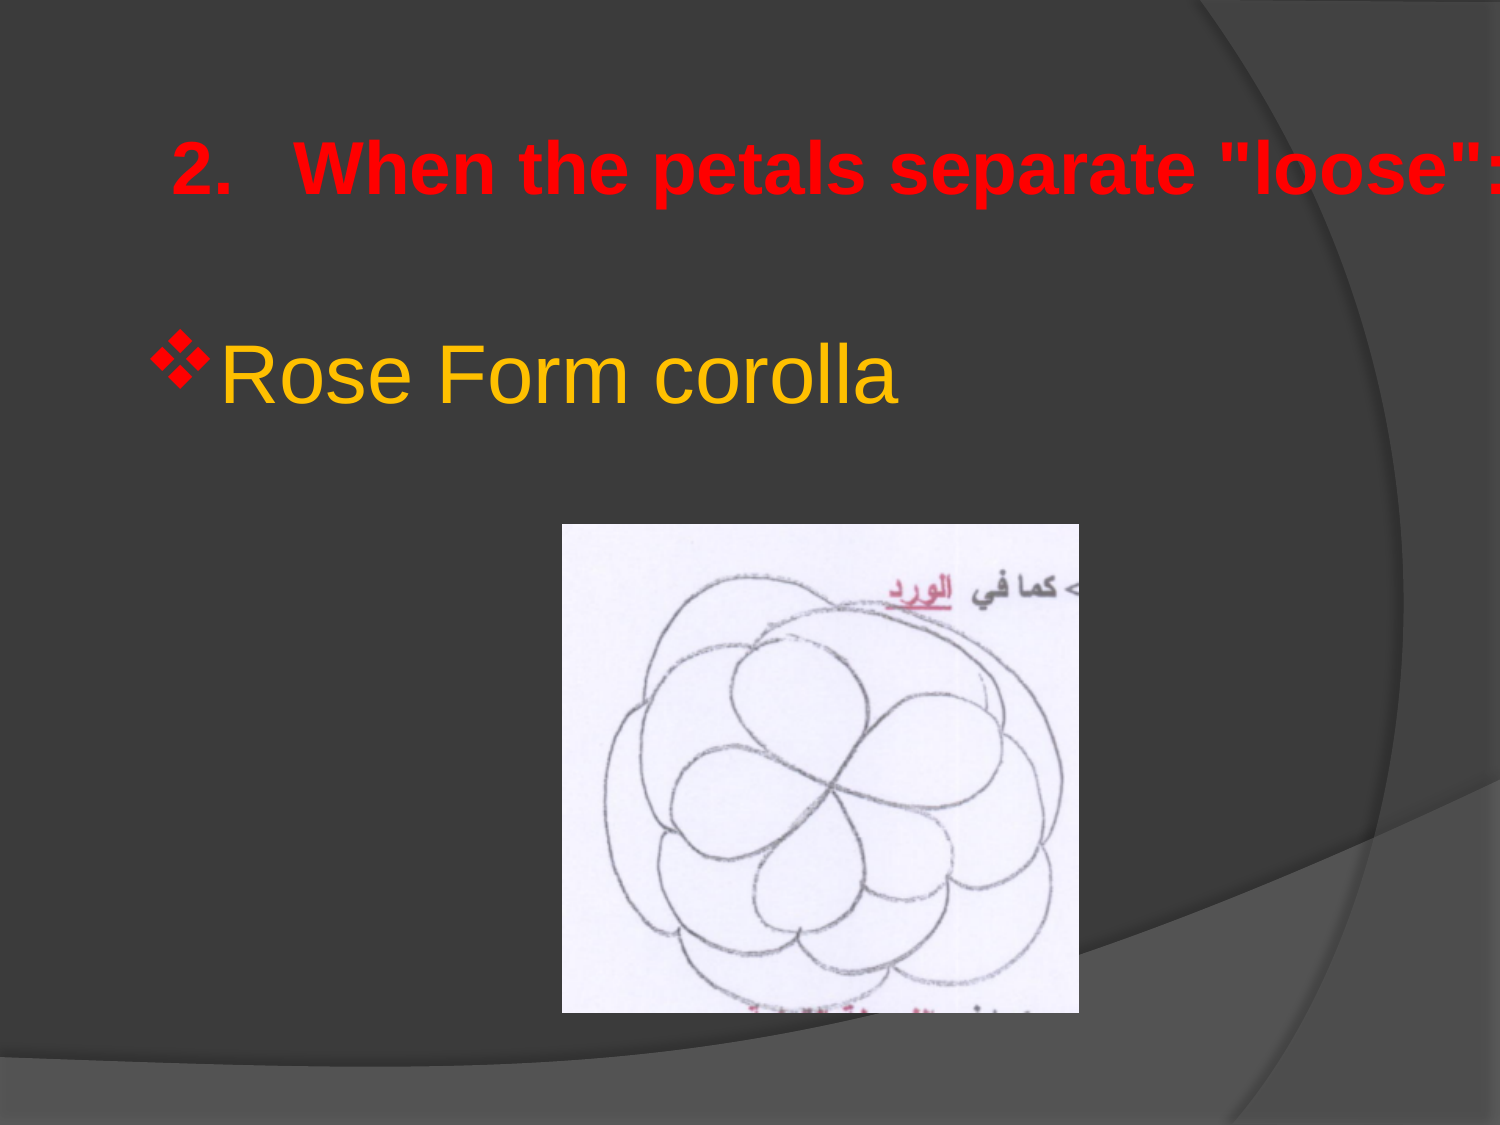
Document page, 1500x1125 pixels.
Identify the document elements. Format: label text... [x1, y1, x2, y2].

text_box Rose Form corolla [128, 312, 915, 428]
picture [562, 524, 1080, 1013]
text_box When the petals separate "loose": [156, 112, 1500, 218]
